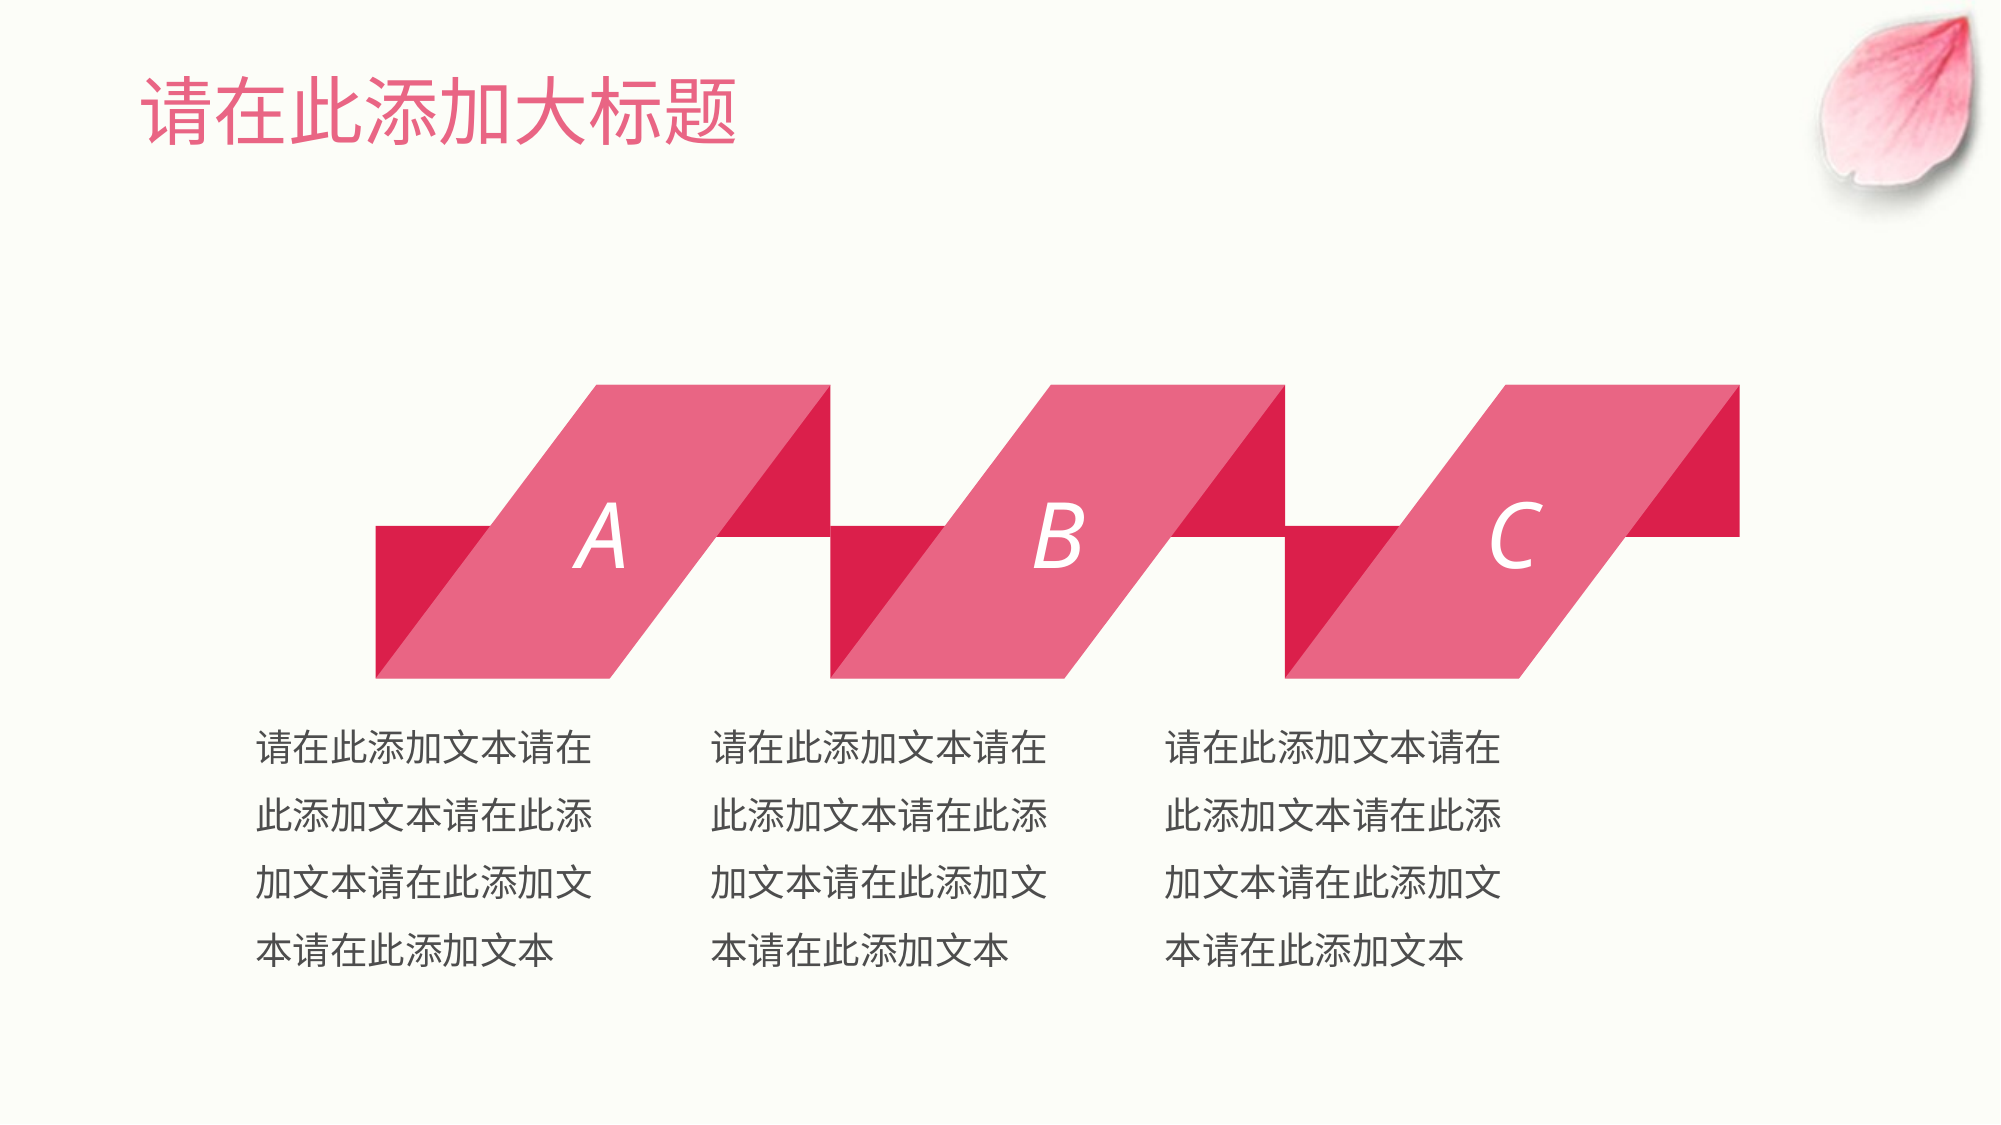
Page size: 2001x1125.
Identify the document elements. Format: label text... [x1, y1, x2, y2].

text_box [1172, 386, 1286, 537]
title 请在此添加大标题 [123, 45, 1552, 185]
text_box [375, 525, 490, 677]
text_box A [375, 384, 831, 679]
text_box B [830, 384, 1286, 679]
text_box 请在此添加文本请在此添加文本请在此添加文本请在此添加文本请在此添加文本 [240, 694, 610, 980]
text_box C [1284, 384, 1740, 679]
text_box [1284, 525, 1399, 678]
picture [0, 0, 2000, 1124]
text_box [717, 386, 831, 537]
text_box 请在此添加文本请在此添加文本请在此添加文本请在此添加文本请在此添加文本 [695, 694, 1065, 980]
text_box [830, 525, 944, 677]
text_box [1627, 386, 1740, 537]
text_box 请在此添加文本请在此添加文本请在此添加文本请在此添加文本请在此添加文本 [1149, 694, 1519, 980]
